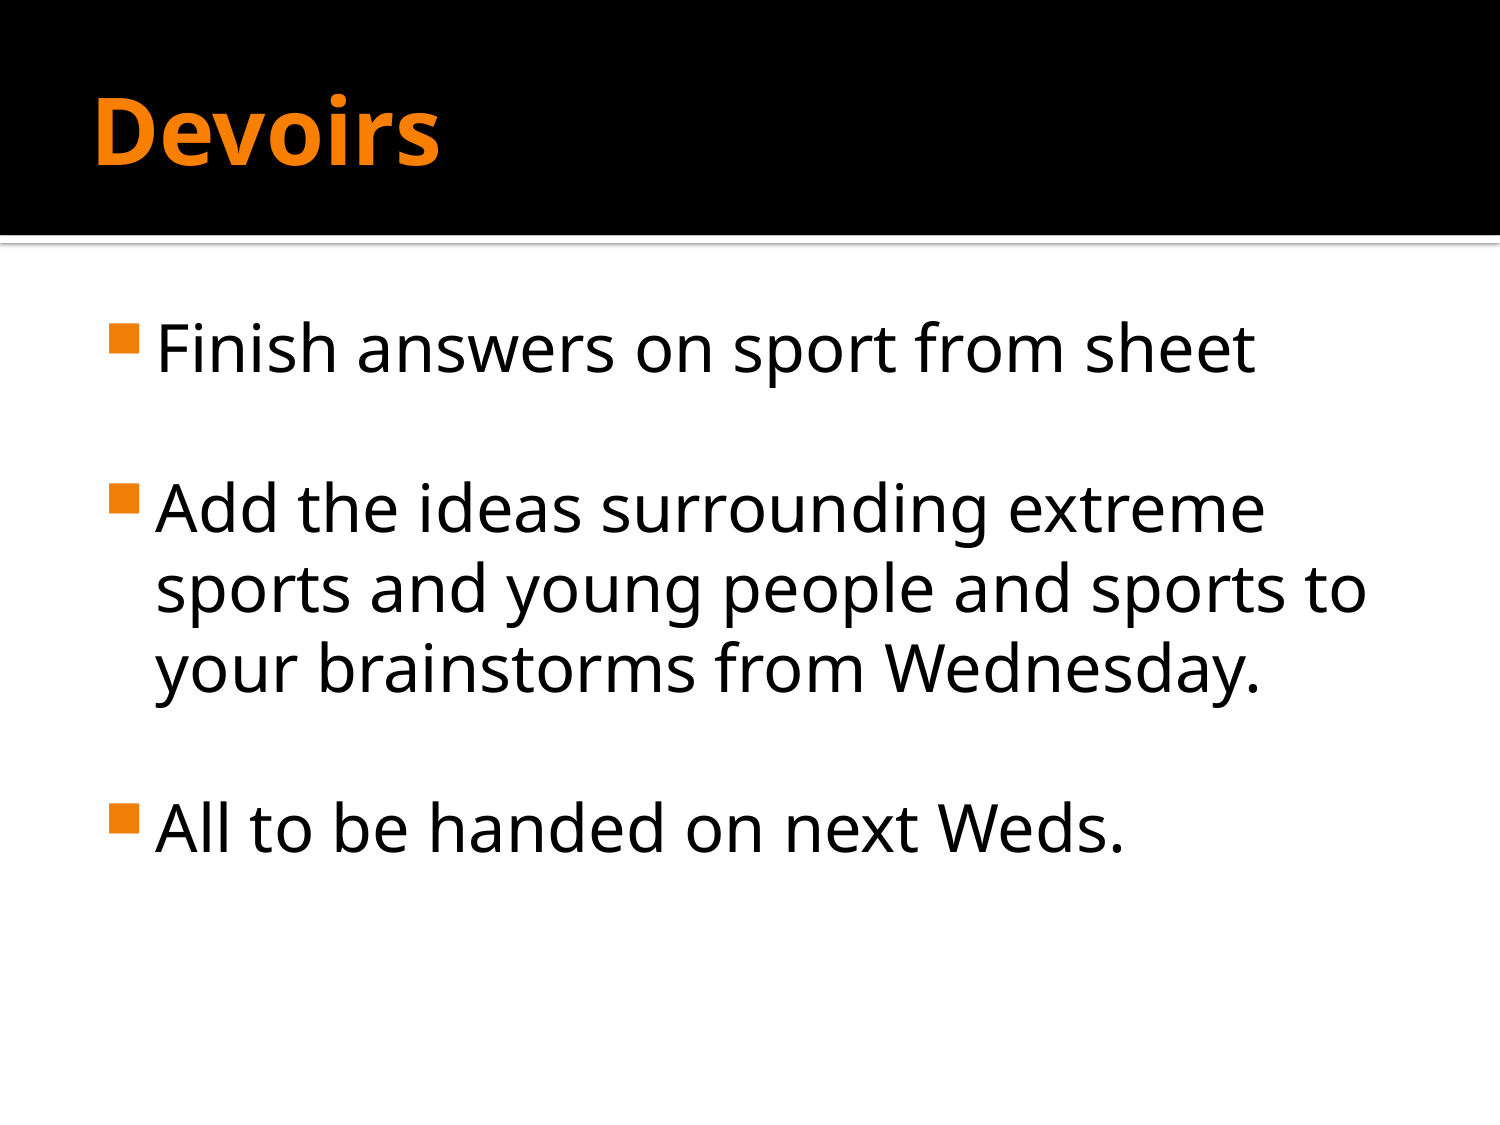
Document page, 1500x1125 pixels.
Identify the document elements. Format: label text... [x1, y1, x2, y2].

title Devoirs [75, 25, 1425, 231]
list Finish answers on sport from sheet Add the ideas surrounding extreme sports and young people and sports to your brainstorms from Wednesday. All to be handed on next Weds. [74, 290, 1426, 1051]
